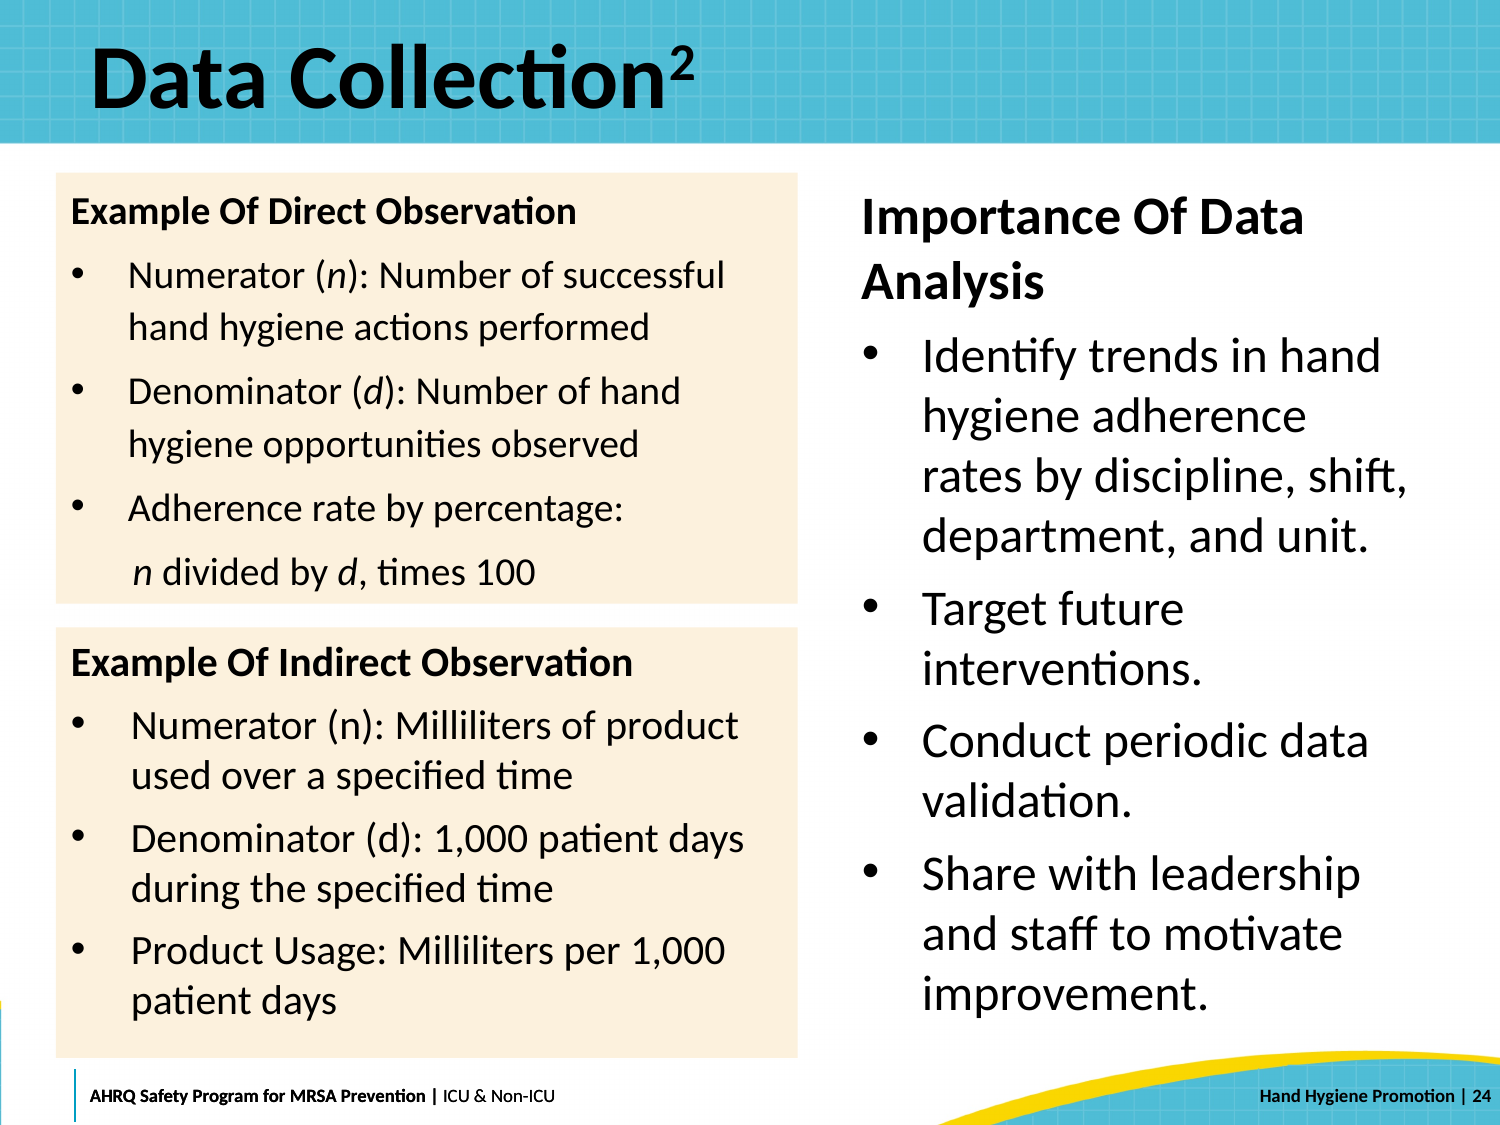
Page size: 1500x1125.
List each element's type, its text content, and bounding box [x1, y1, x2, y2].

title Data Collection2 [75, 0, 1425, 150]
list Example Of Direct Observation Numerator (n): Number of successful hand hygiene actions performed Denominator (d): Number of hand hygiene opportunities observed Adherence rate by percentage: n divided by d, times 100 [55, 172, 798, 604]
list Example Of Indirect Observation Numerator (n): Milliliters of product used over a specified time Denominator (d): 1,000 patient days during the specified time Product Usage: Milliliters per 1,000 patient days [55, 627, 798, 1058]
list Importance Of Data Analysis Identify trends in hand hygiene adherence rates by discipline, shift, department, and unit. Target future interventions. Conduct periodic data validation. Share with leadership and staff to motivate improvement. [846, 172, 1425, 1031]
slide_number | 24 [1455, 1065, 1500, 1125]
picture [0, 0, 1500, 1125]
